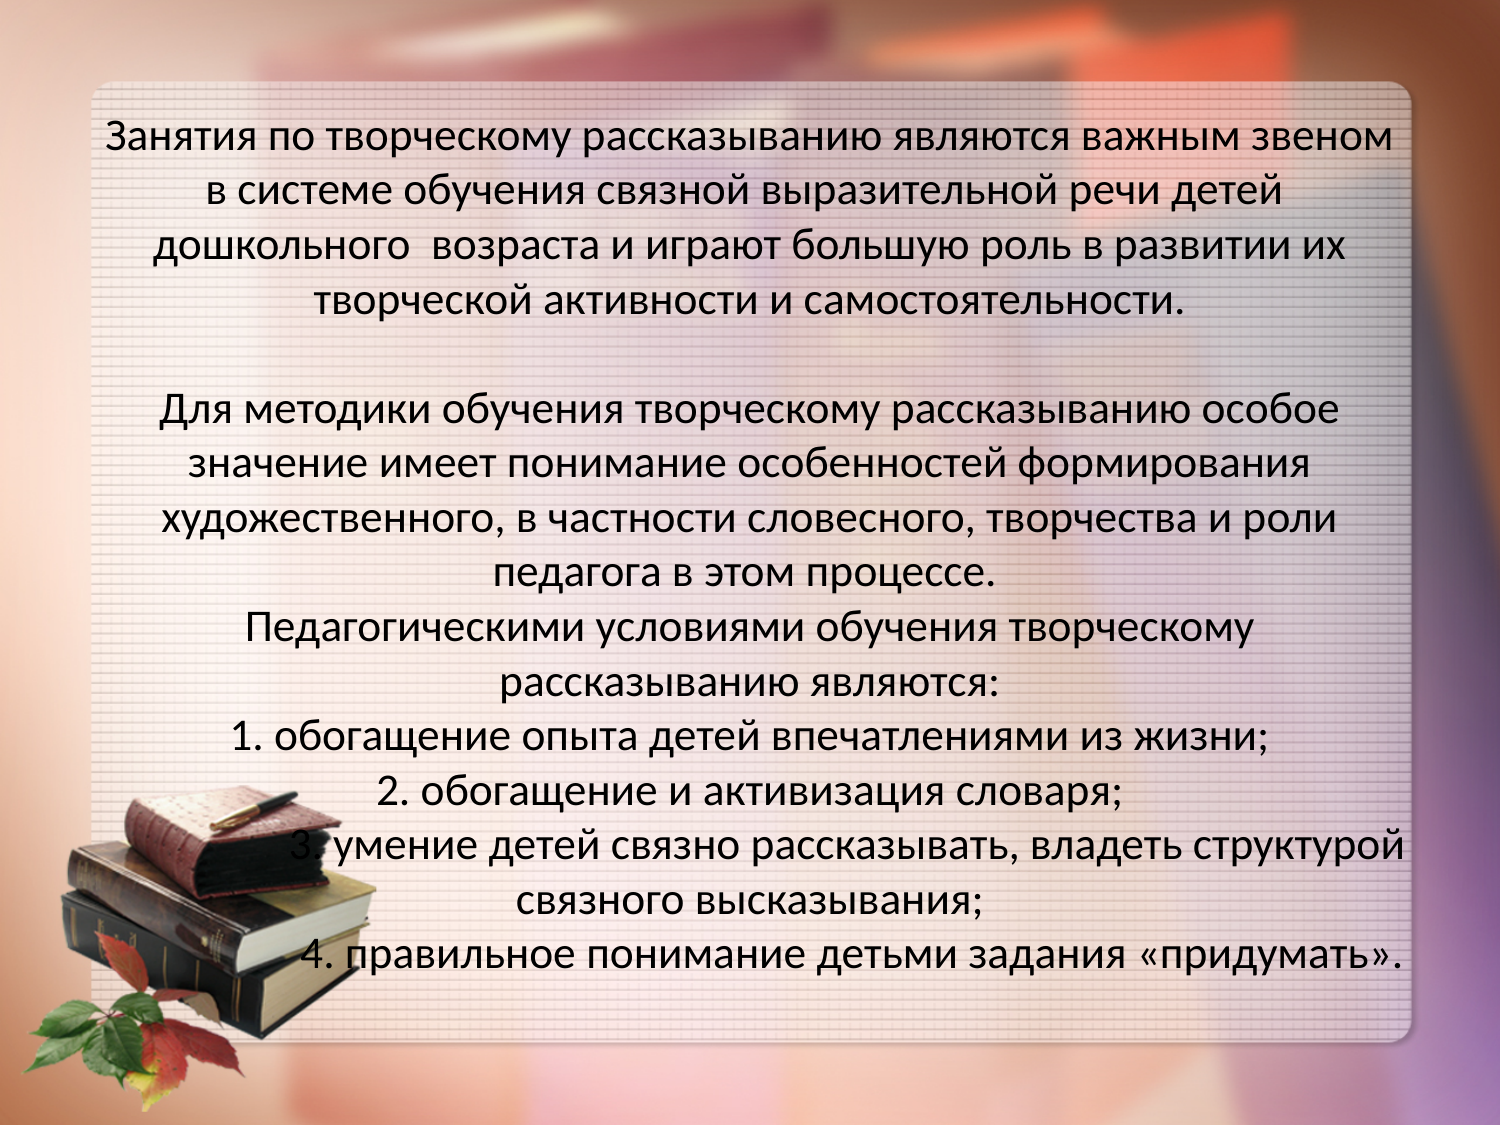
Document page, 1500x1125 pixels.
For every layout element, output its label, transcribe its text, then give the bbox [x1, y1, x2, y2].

title Занятия по творческому рассказыванию являются важным звеном в системе обучения связной выразительной речи детей дошкольного возраста и играют большую роль в развитии их творческой активности и самостоятельности. Для методики обучения творческому рассказыванию особое значение имеет понимание особенностей формирования художественного, в частности словесного, творчества и роли педагога в этом процессе. Педагогическими условиями обучения творческому рассказыванию являются: 1. обогащение опыта детей впечатлениями из жизни; 2. обогащение и активизация словаря; 3. умение детей связно рассказывать, владеть структурой связного высказывания; 4. правильное понимание детьми задания «придумать». [75, 87, 1425, 1050]
picture [0, 0, 1500, 1125]
